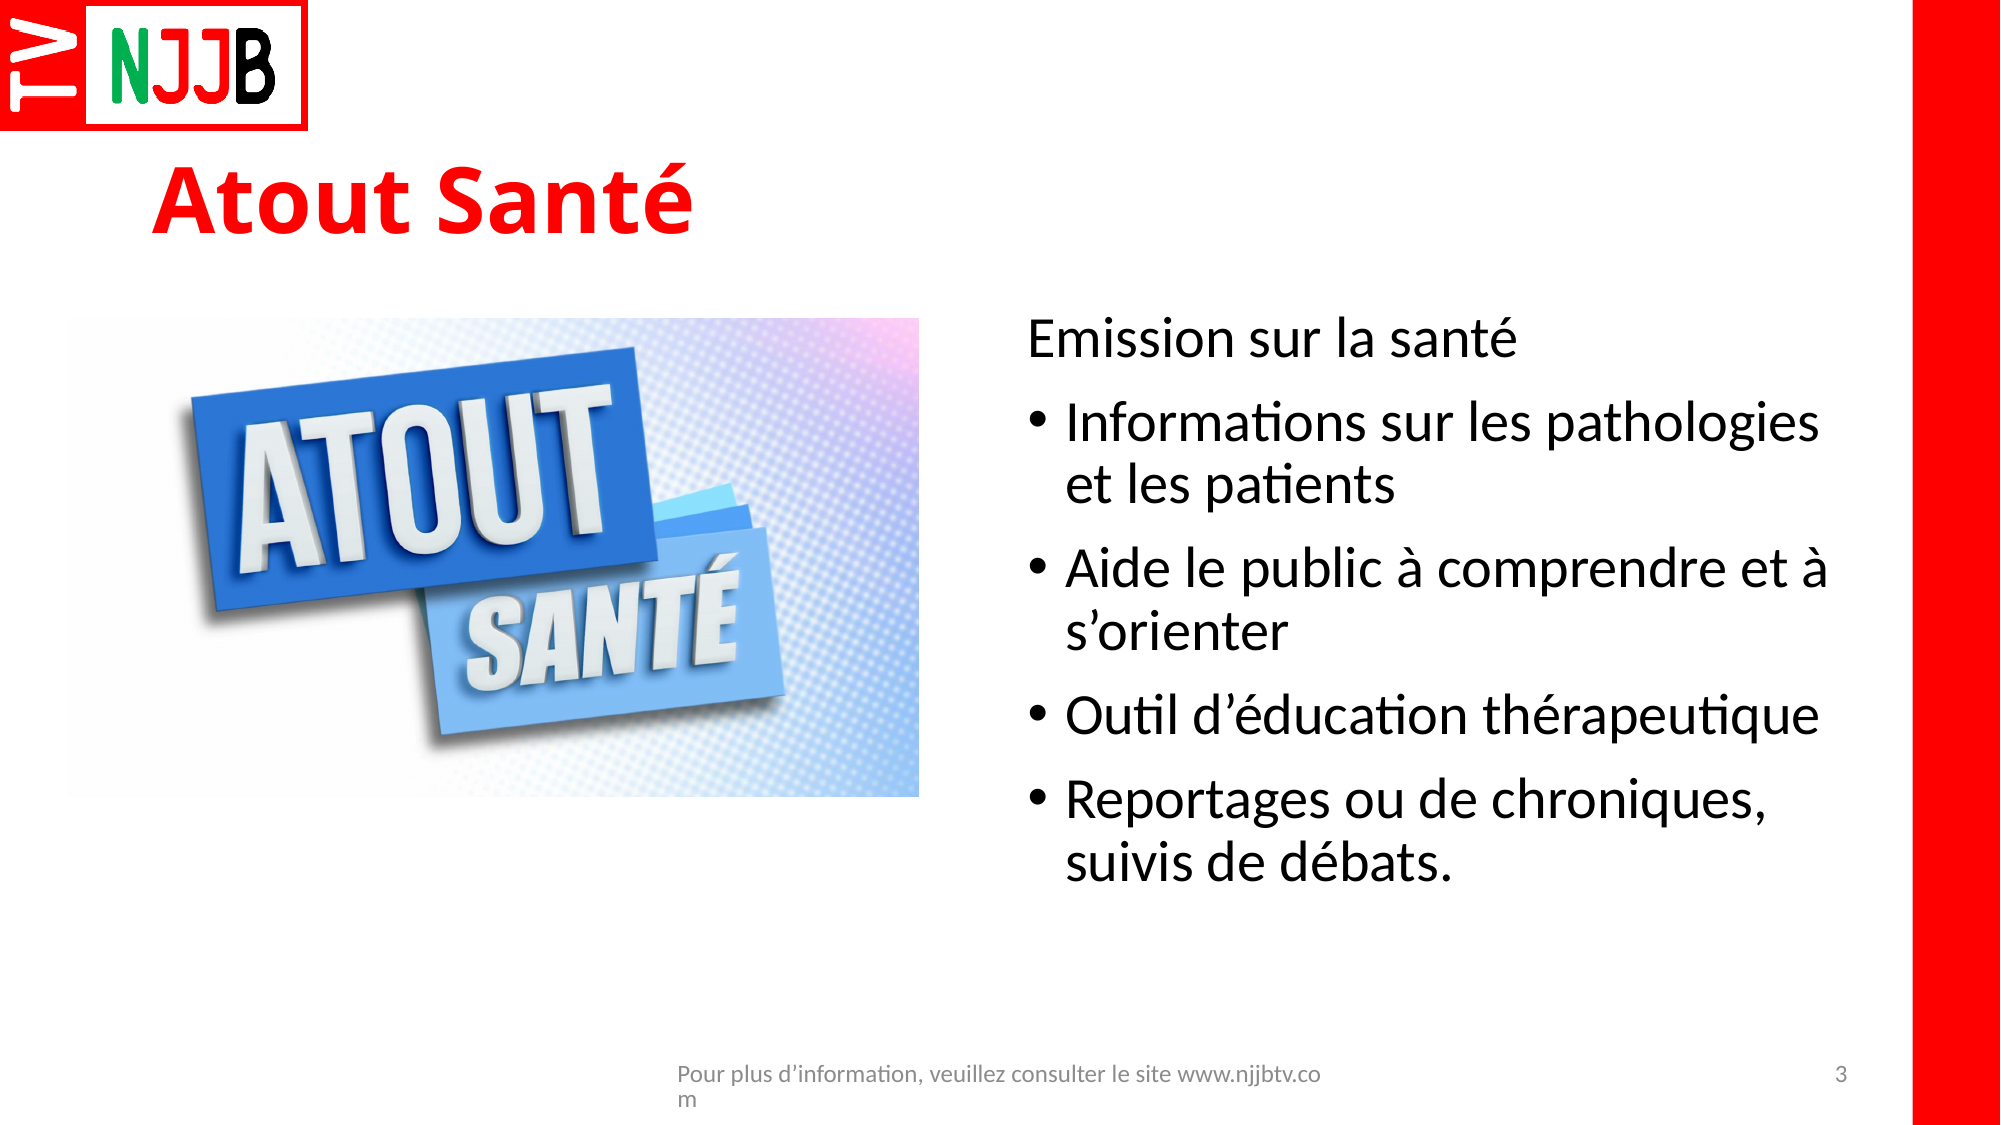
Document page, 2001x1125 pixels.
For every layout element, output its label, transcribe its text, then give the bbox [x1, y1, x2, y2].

picture [0, 0, 308, 131]
footer Pour plus d’information, veuillez consulter le site www.njjbtv.com [662, 1042, 1338, 1103]
title Atout Santé [137, 131, 1863, 278]
slide_number 3 [1412, 1042, 1863, 1103]
list Emission sur la santé Informations sur les pathologies et les patients Aide le public à comprendre et à s’orienter Outil d’éducation thérapeutique Reportages ou de chroniques, suivis de débats. [1012, 299, 1863, 1014]
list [68, 318, 919, 797]
